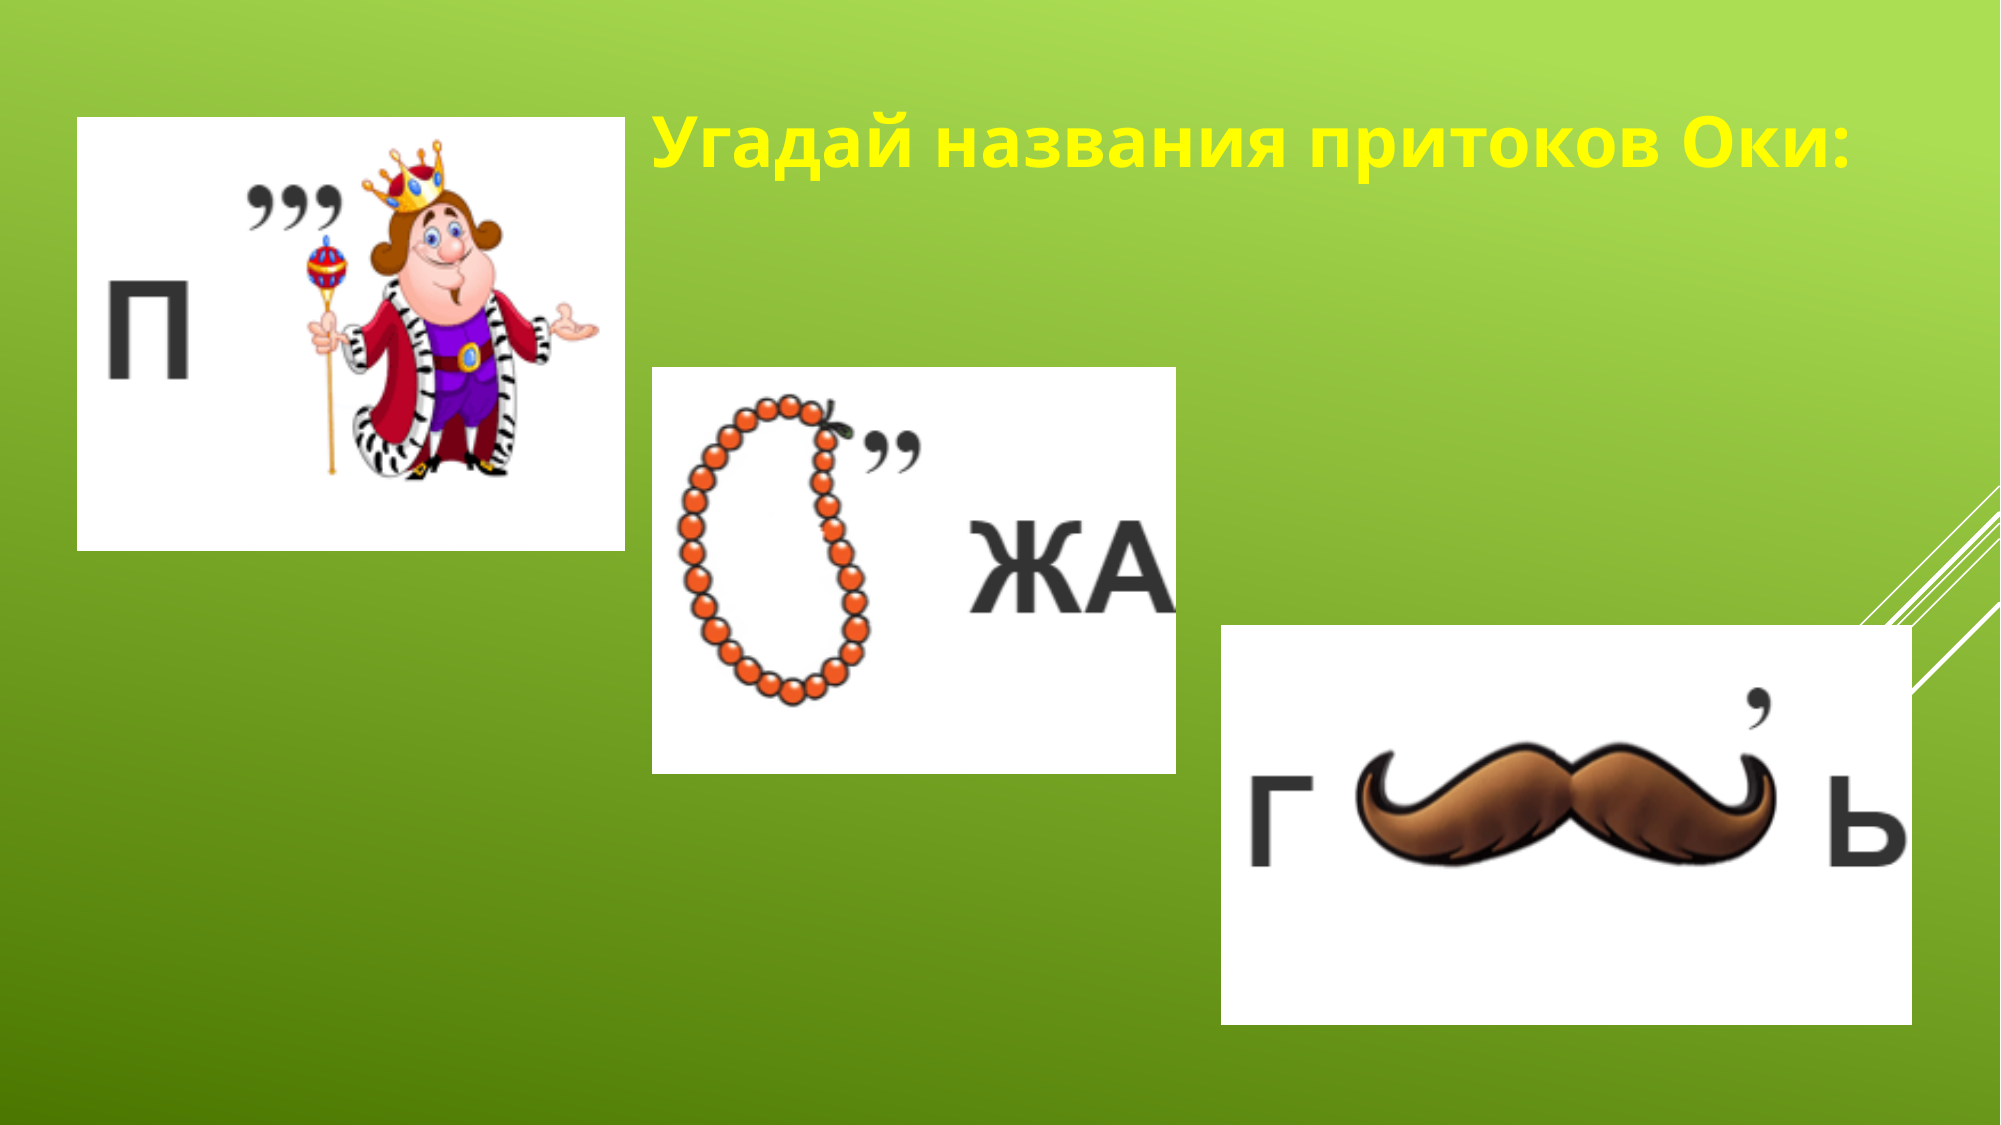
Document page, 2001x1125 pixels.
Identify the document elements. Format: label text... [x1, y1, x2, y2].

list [77, 116, 626, 551]
text_box Угадай названия притоков Оки: [636, 89, 1869, 325]
picture [1221, 625, 1912, 1025]
picture [651, 367, 1176, 775]
